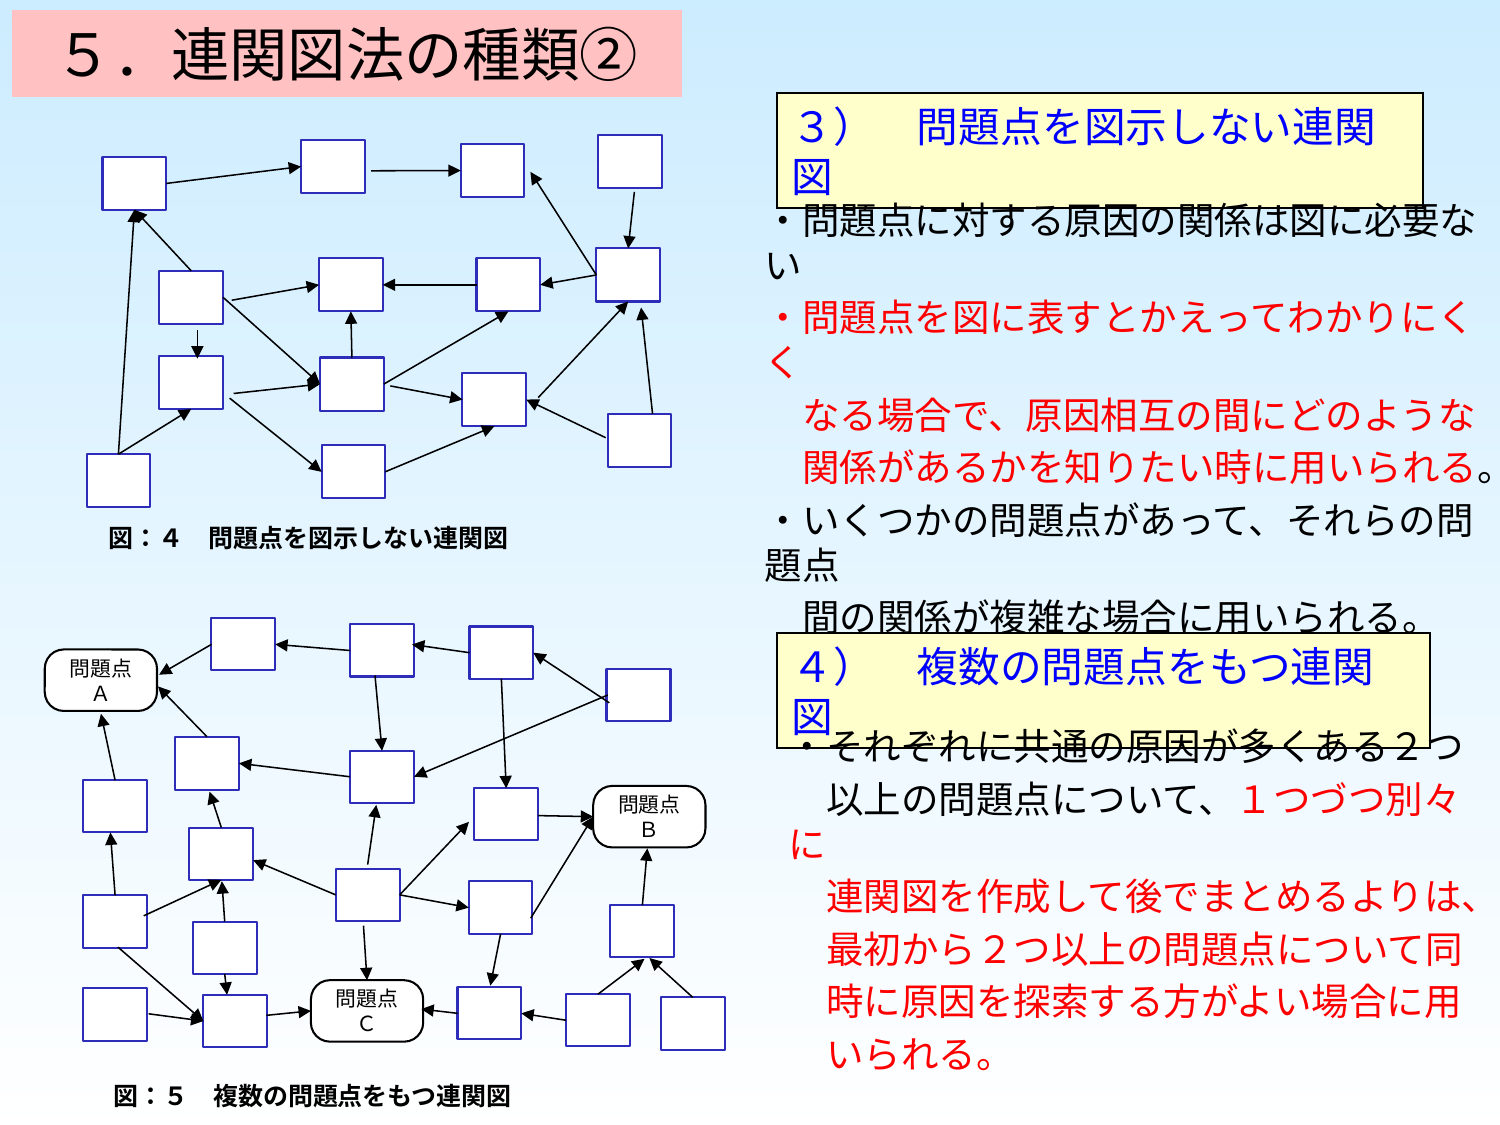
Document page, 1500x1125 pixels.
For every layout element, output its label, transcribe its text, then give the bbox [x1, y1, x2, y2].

text_box ・問題点に対する原因の関係は図に必要ない ・問題点を図に表すとかえってわかりにくく なる場合で、原因相互の間にどのような 関係があるかを知りたい時に用いられる。 ・いくつかの問題点があって、それらの問題点 間の関係が複雑な場合に用いられる。 [749, 189, 1500, 647]
text_box ３） 問題点を図示しない連関図 [776, 93, 1424, 189]
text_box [86, 134, 672, 554]
text_box ４） 複数の問題点をもつ連関図 [776, 633, 1431, 715]
text_box ・それぞれに共通の原因が多くある２つ 以上の問題点について、１つづつ別々に 連関図を作成して後でまとめるよりは、 最初から２つ以上の問題点について同 時に原因を探索する方がよい場合に用 いられる。 [773, 715, 1483, 1084]
text_box ５．連関図法の種類② [13, 11, 681, 96]
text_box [44, 617, 725, 1111]
